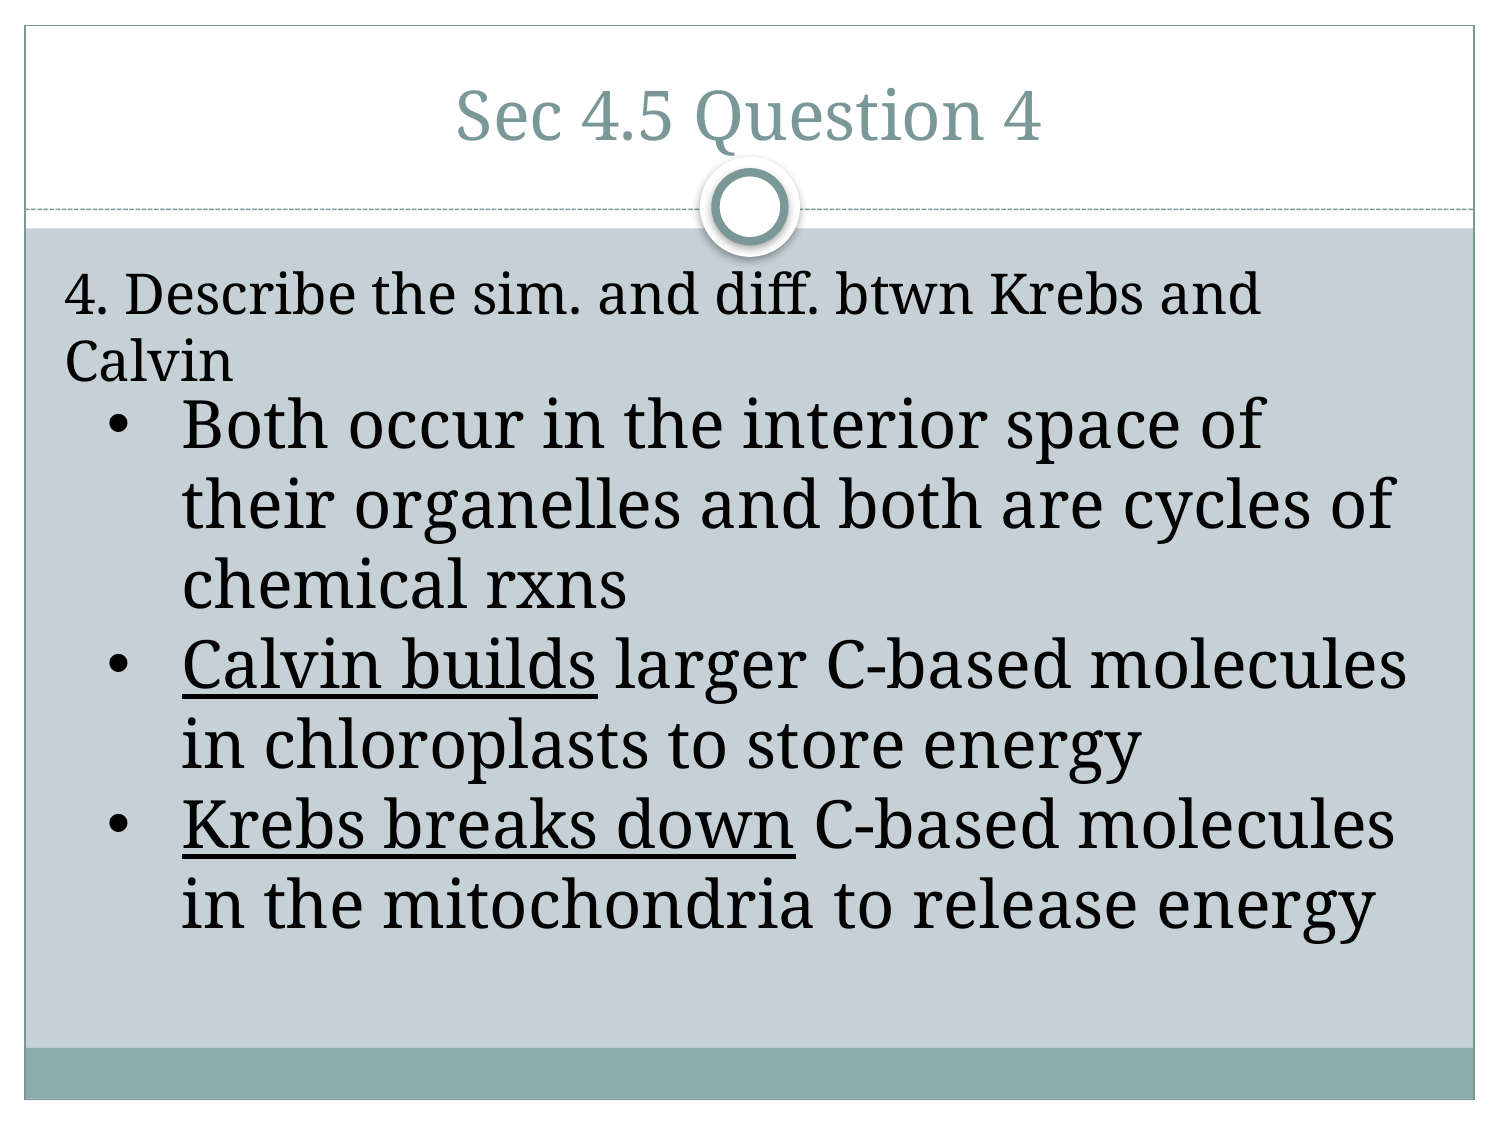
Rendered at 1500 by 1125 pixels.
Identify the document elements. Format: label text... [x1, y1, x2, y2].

text_box Both occur in the interior space of their organelles and both are cycles of chemical rxns Calvin builds larger C-based molecules in chloroplasts to store energy Krebs breaks down C-based molecules in the mitochondria to release energy [92, 374, 1443, 950]
title Sec 4.5 Question 4 [49, 37, 1450, 162]
list 4. Describe the sim. and diff. btwn Krebs and Calvin [49, 250, 1445, 1001]
